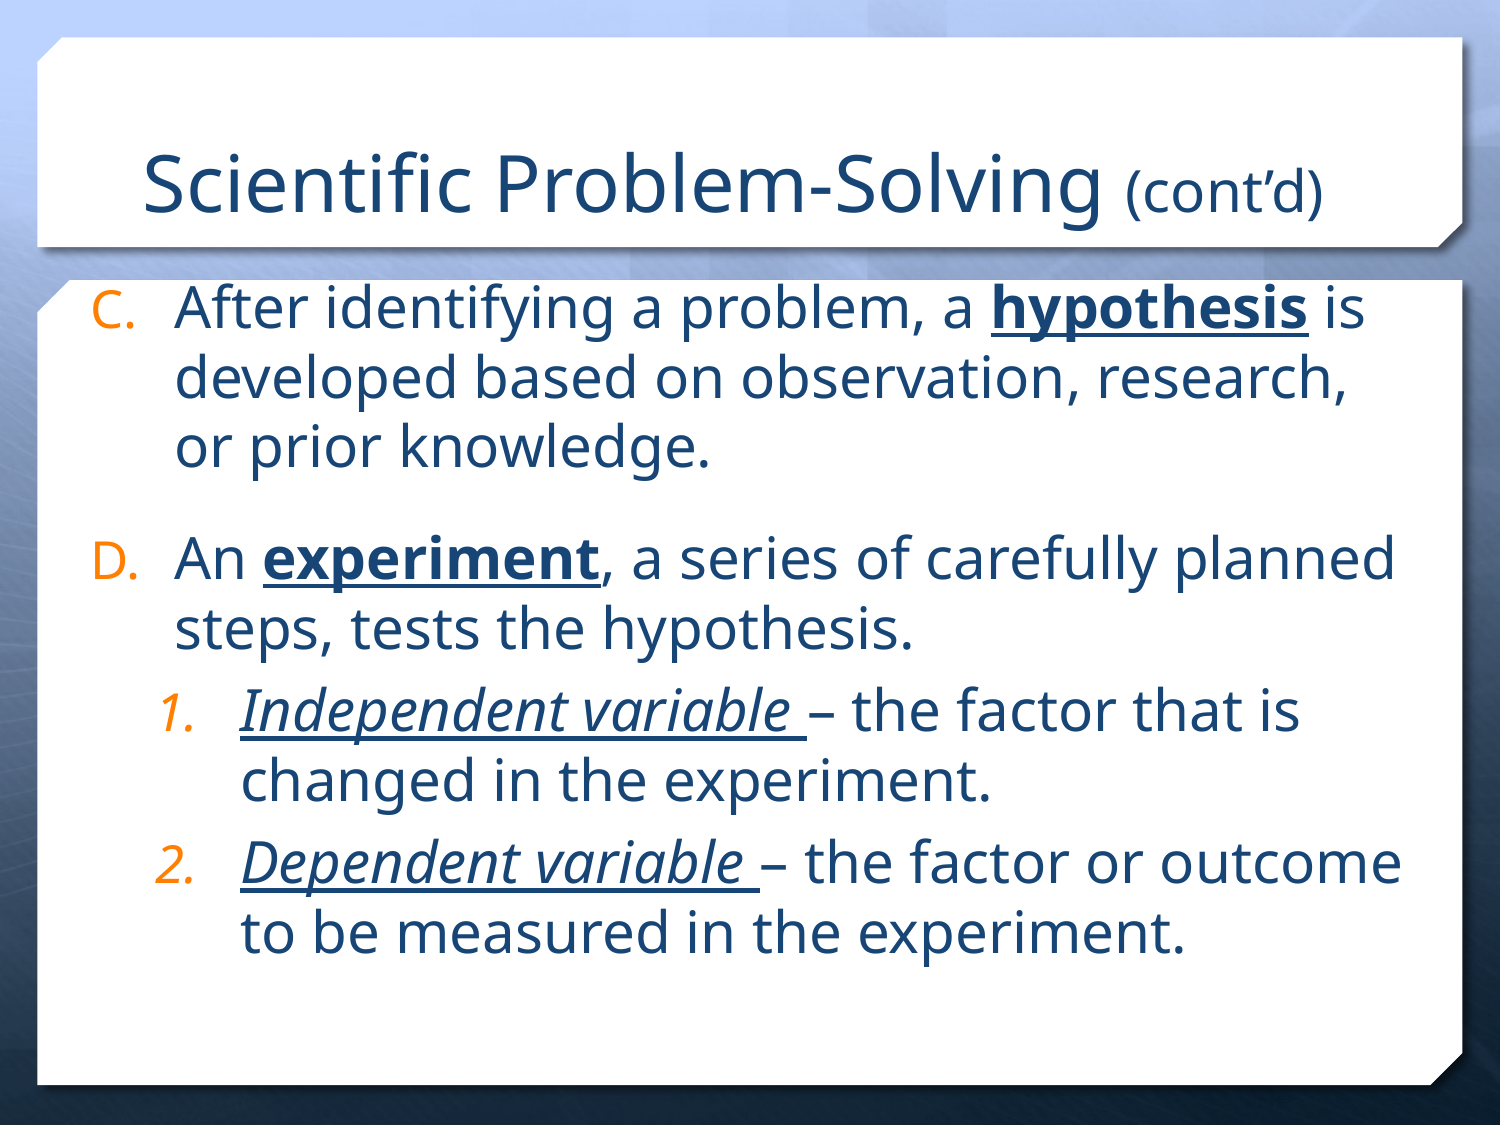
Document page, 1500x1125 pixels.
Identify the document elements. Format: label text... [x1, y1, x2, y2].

list After identifying a problem, a hypothesis is developed based on observation, research, or prior knowledge. An experiment, a series of carefully planned steps, tests the hypothesis. Independent variable – the factor that is changed in the experiment. Dependent variable – the factor or outcome to be measured in the experiment. [75, 262, 1425, 1073]
title Scientific Problem-Solving (cont’d) [127, 48, 1372, 236]
